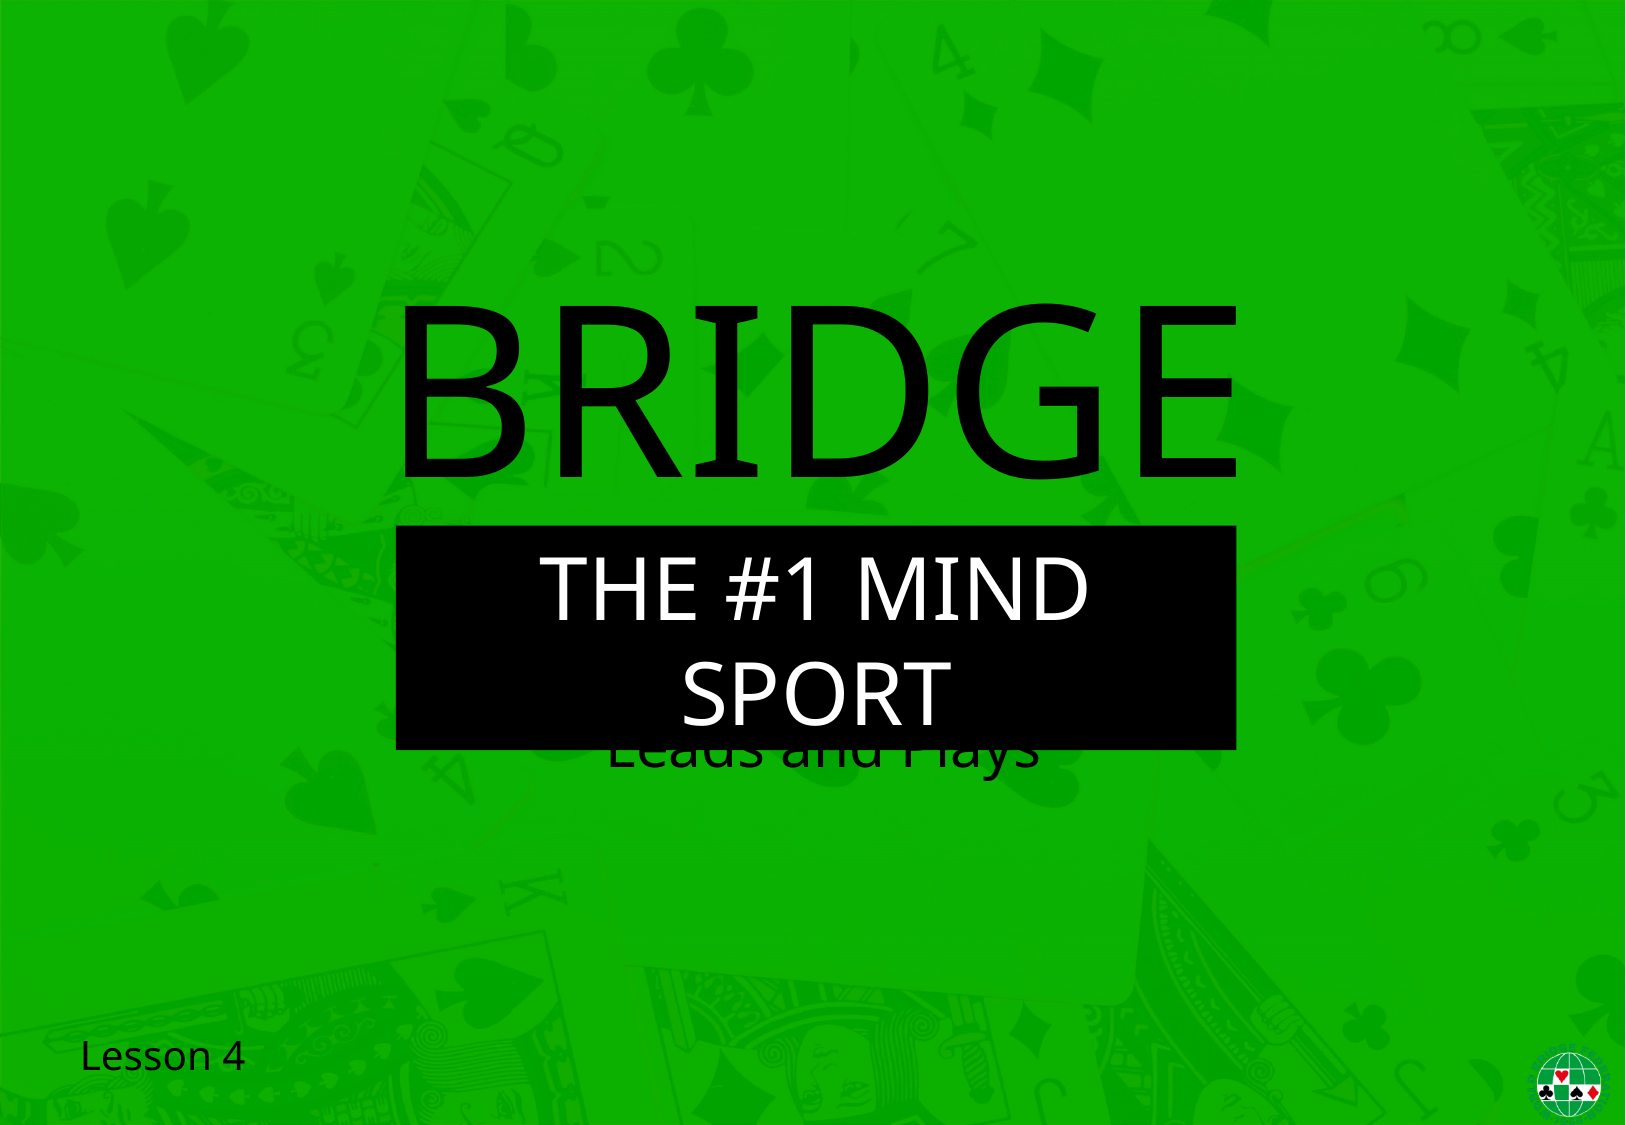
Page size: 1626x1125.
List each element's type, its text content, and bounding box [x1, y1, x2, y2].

picture [0, 0, 1626, 1125]
text_box Leads and Plays [450, 710, 1197, 799]
subtitle Lesson 4 [44, 1027, 281, 1087]
